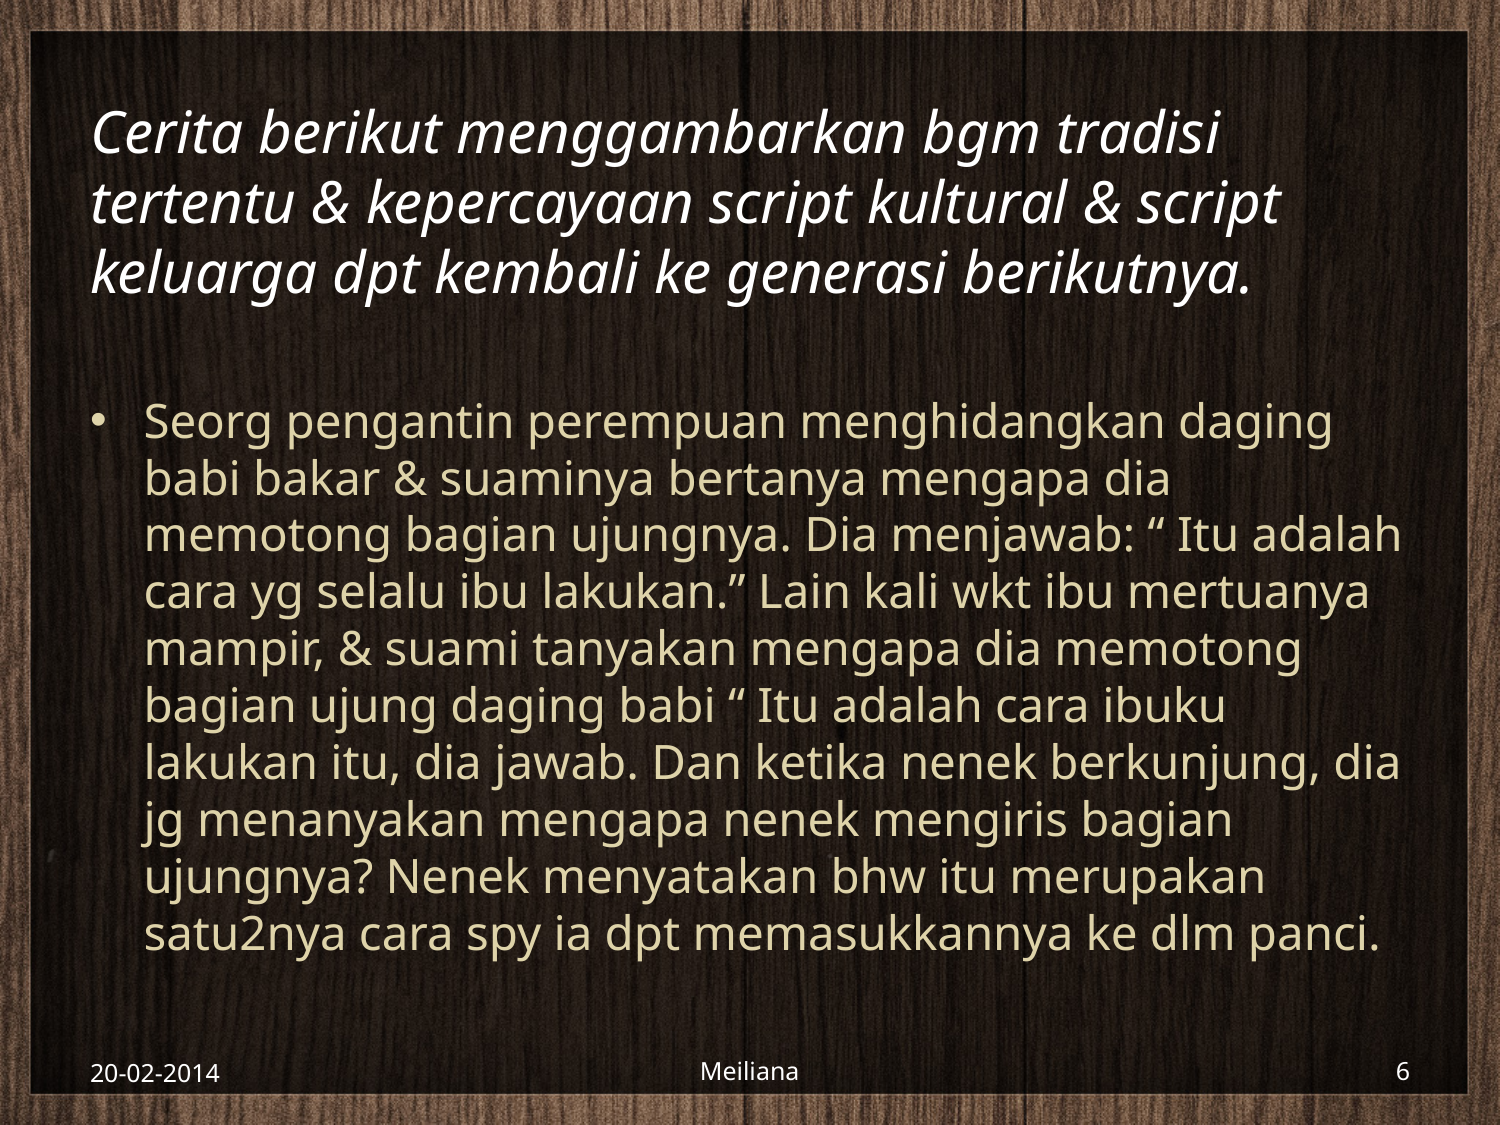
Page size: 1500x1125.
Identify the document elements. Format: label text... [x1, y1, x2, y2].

picture [0, 0, 1500, 1125]
slide_number 6 [1074, 1042, 1425, 1103]
footer Meiliana [512, 1042, 988, 1103]
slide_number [75, 1042, 425, 1103]
title Cerita berikut menggambarkan bgm tradisi tertentu & kepercayaan script kultural & script keluarga dpt kembali ke generasi berikutnya. [75, 45, 1425, 356]
list Seorg pengantin perempuan menghidangkan daging babi bakar & suaminya bertanya mengapa dia memotong bagian ujungnya. Dia menjawab: “ Itu adalah cara yg selalu ibu lakukan.” Lain kali wkt ibu mertuanya mampir, & suami tanyakan mengapa dia memotong bagian ujung daging babi “ Itu adalah cara ibuku lakukan itu, dia jawab. Dan ketika nenek berkunjung, dia jg menanyakan mengapa nenek mengiris bagian ujungnya? Nenek menyatakan bhw itu merupakan satu2nya cara spy ia dpt memasukkannya ke dlm panci. [75, 383, 1425, 1005]
